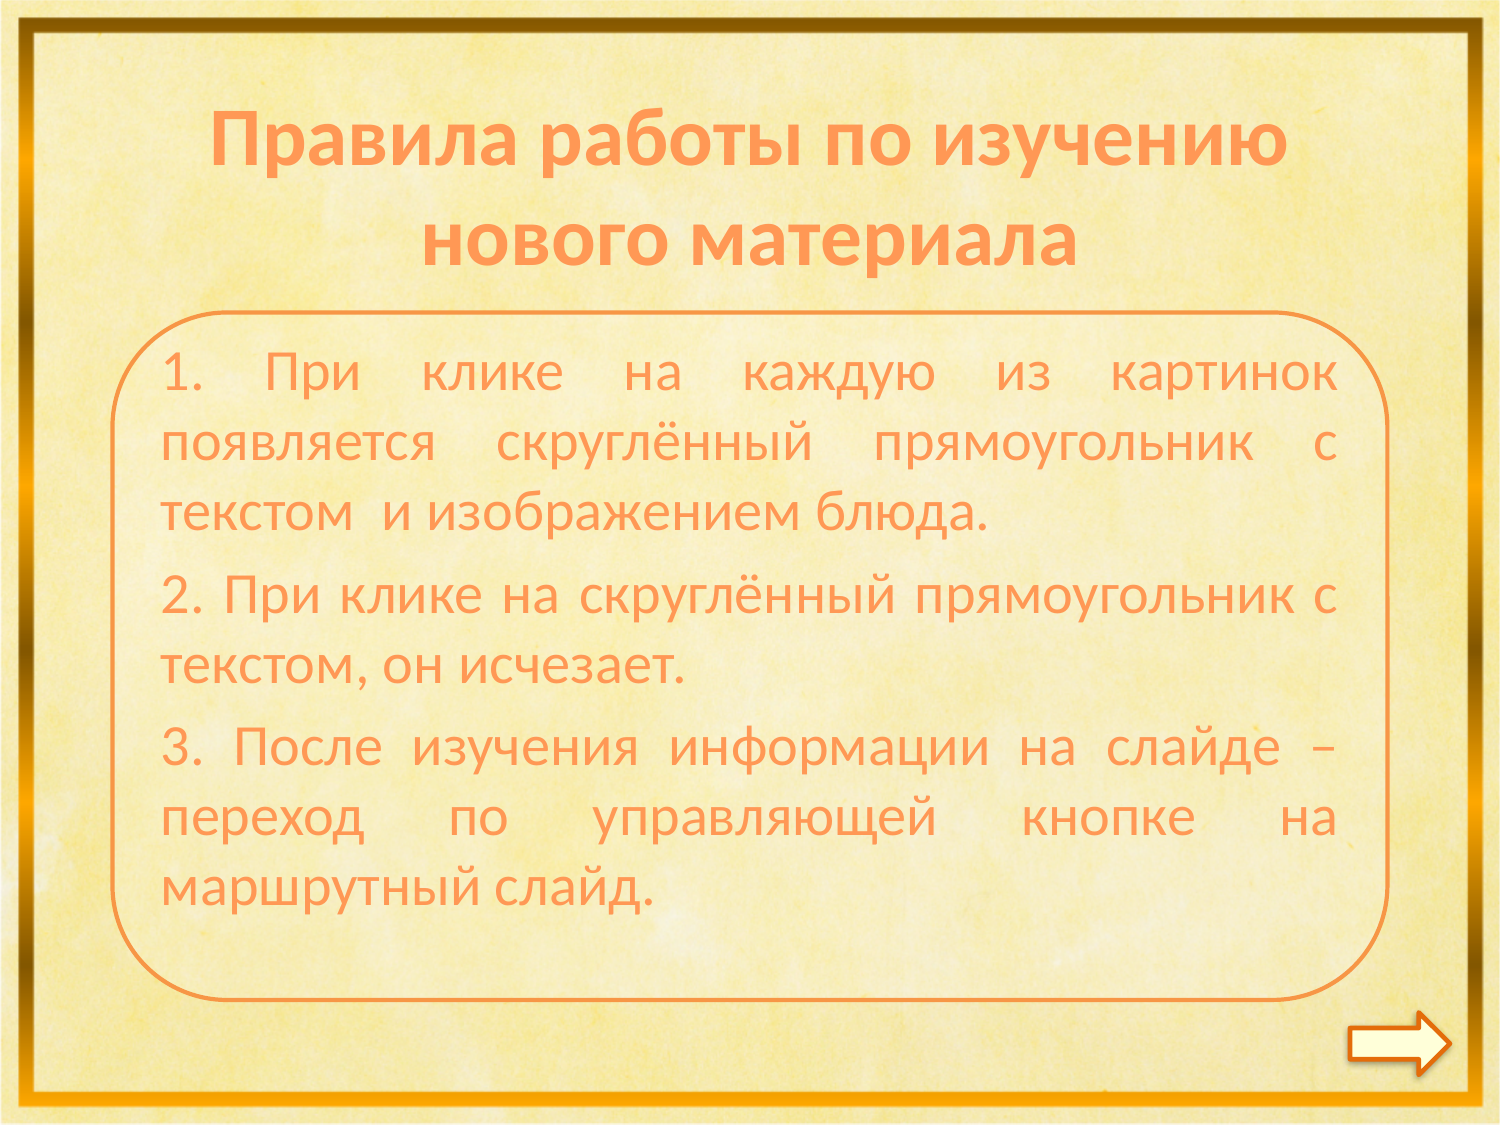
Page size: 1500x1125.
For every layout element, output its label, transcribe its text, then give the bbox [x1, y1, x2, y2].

text_box 1. При клике на каждую из картинок появляется скруглённый прямоугольник с текстом и изображением блюда. 2. При клике на скруглённый прямоугольник с текстом, он исчезает. 3. После изучения информации на слайде – переход по управляющей кнопке на маршрутный слайд. [110, 310, 1390, 1003]
picture [0, 0, 1500, 1125]
text_box Правила работы по изучению нового материала [62, 74, 1438, 290]
text_box [1349, 1011, 1451, 1076]
